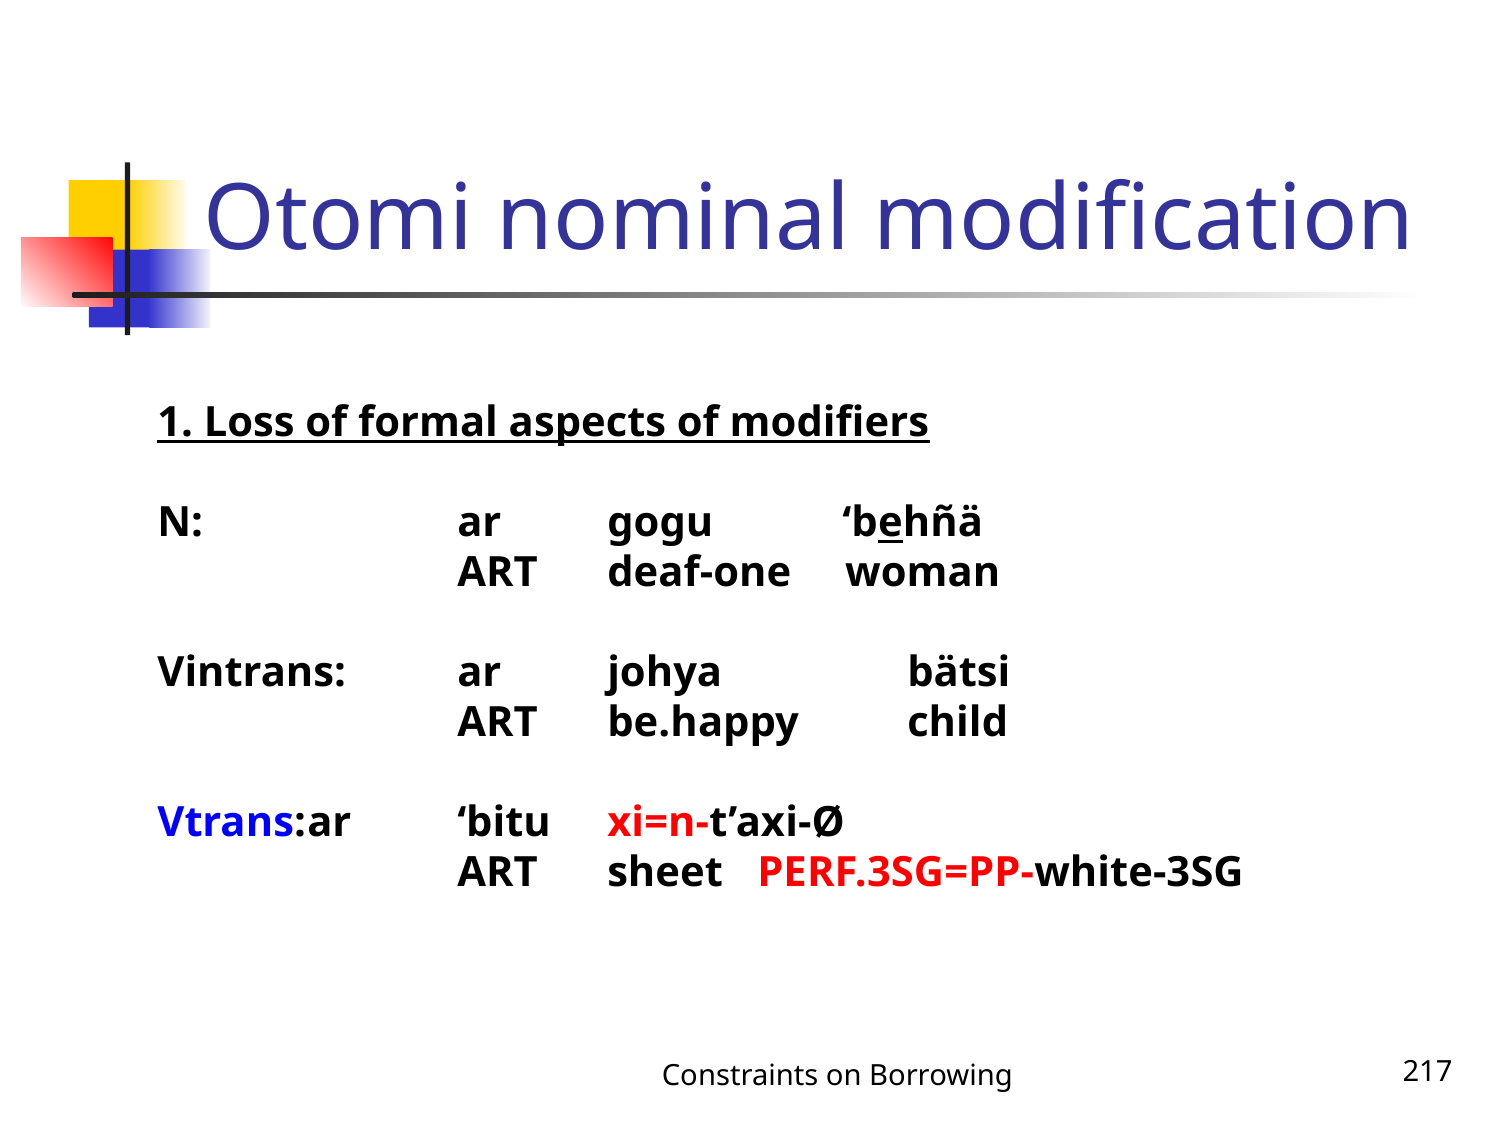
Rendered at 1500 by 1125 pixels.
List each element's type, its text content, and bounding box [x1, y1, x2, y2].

footer Constraints on Borrowing [599, 1023, 1076, 1100]
title Otomi nominal modification [188, 34, 1468, 276]
slide_number 217 [1154, 1023, 1468, 1100]
text_box 1. Loss of formal aspects of modifiers N: ar gogu ‘behñä ART deaf-one woman Vintrans: ar johya bätsi ART be.happy child Vtrans: ar ‘bitu xi=n-t’axi-Ø ART sheet PERF.3SG=PP-white-3SG [142, 387, 1281, 903]
